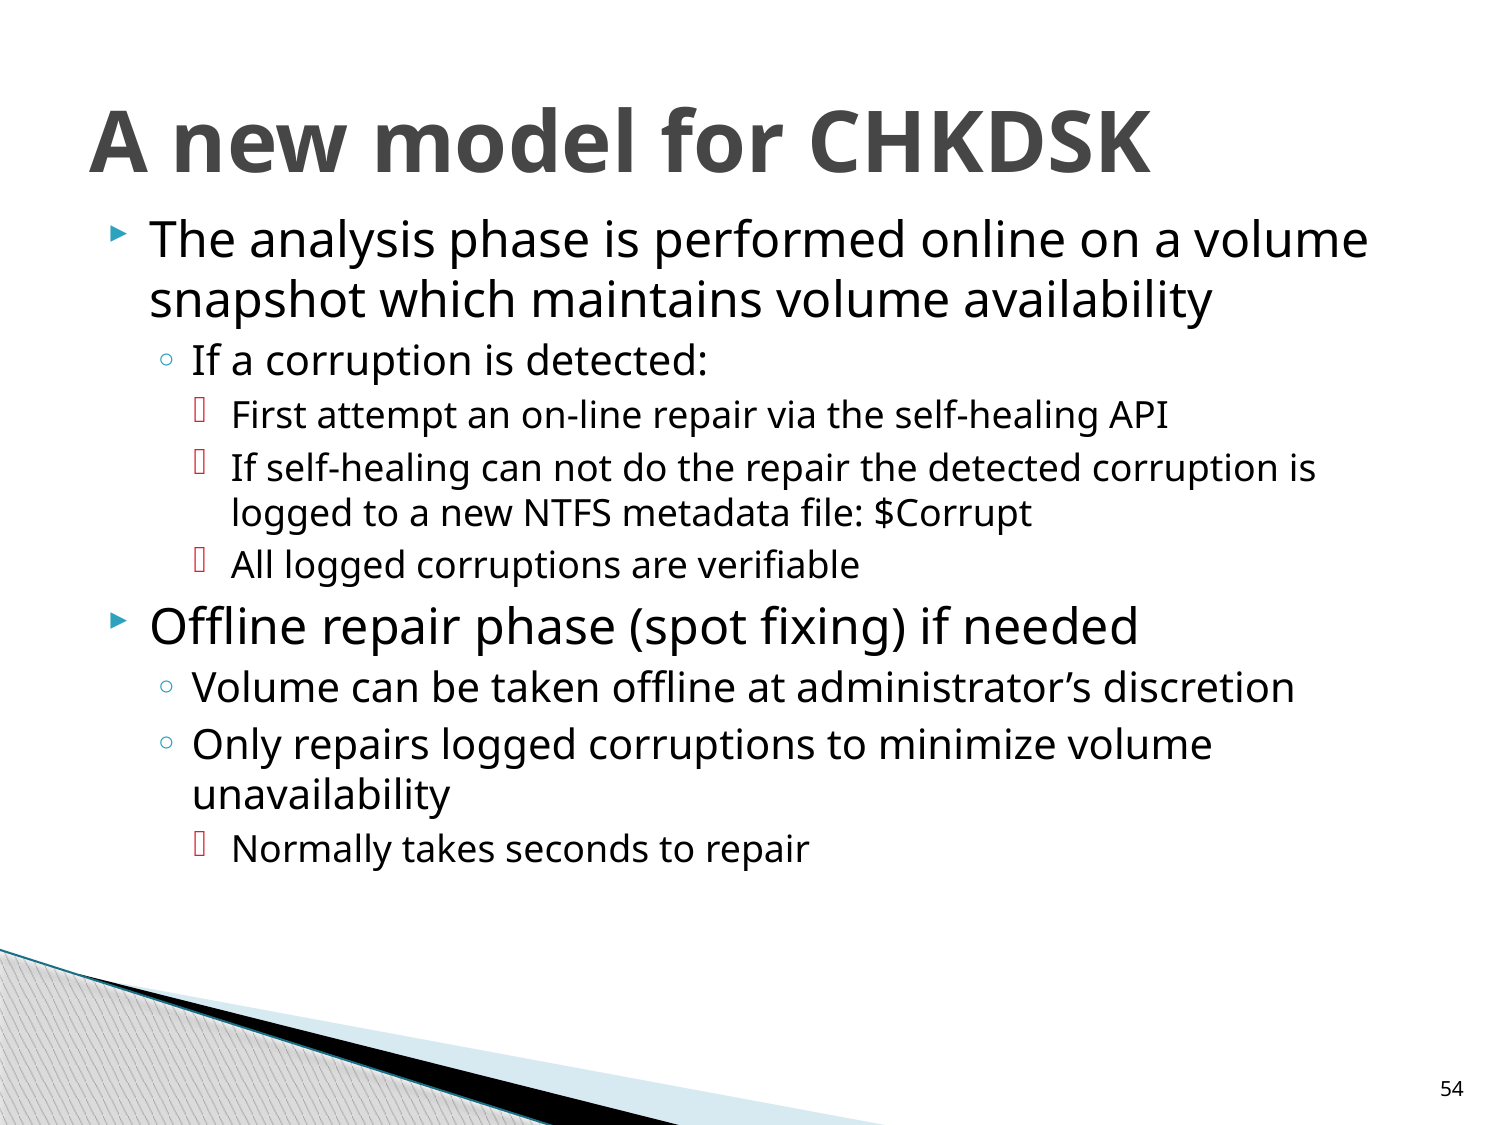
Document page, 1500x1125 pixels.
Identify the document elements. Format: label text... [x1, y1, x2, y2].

list The analysis phase is performed online on a volume snapshot which maintains volume availability If a corruption is detected: First attempt an on-line repair via the self-healing API If self-healing can not do the repair the detected corruption is logged to a new NTFS metadata file: $Corrupt All logged corruptions are verifiable Offline repair phase (spot fixing) if needed Volume can be taken offline at administrator’s discretion Only repairs logged corruptions to minimize volume unavailability Normally takes seconds to repair [75, 233, 1425, 1000]
slide_number 54 [1418, 1051, 1479, 1112]
title A new model for CHKDSK [75, 45, 1425, 233]
